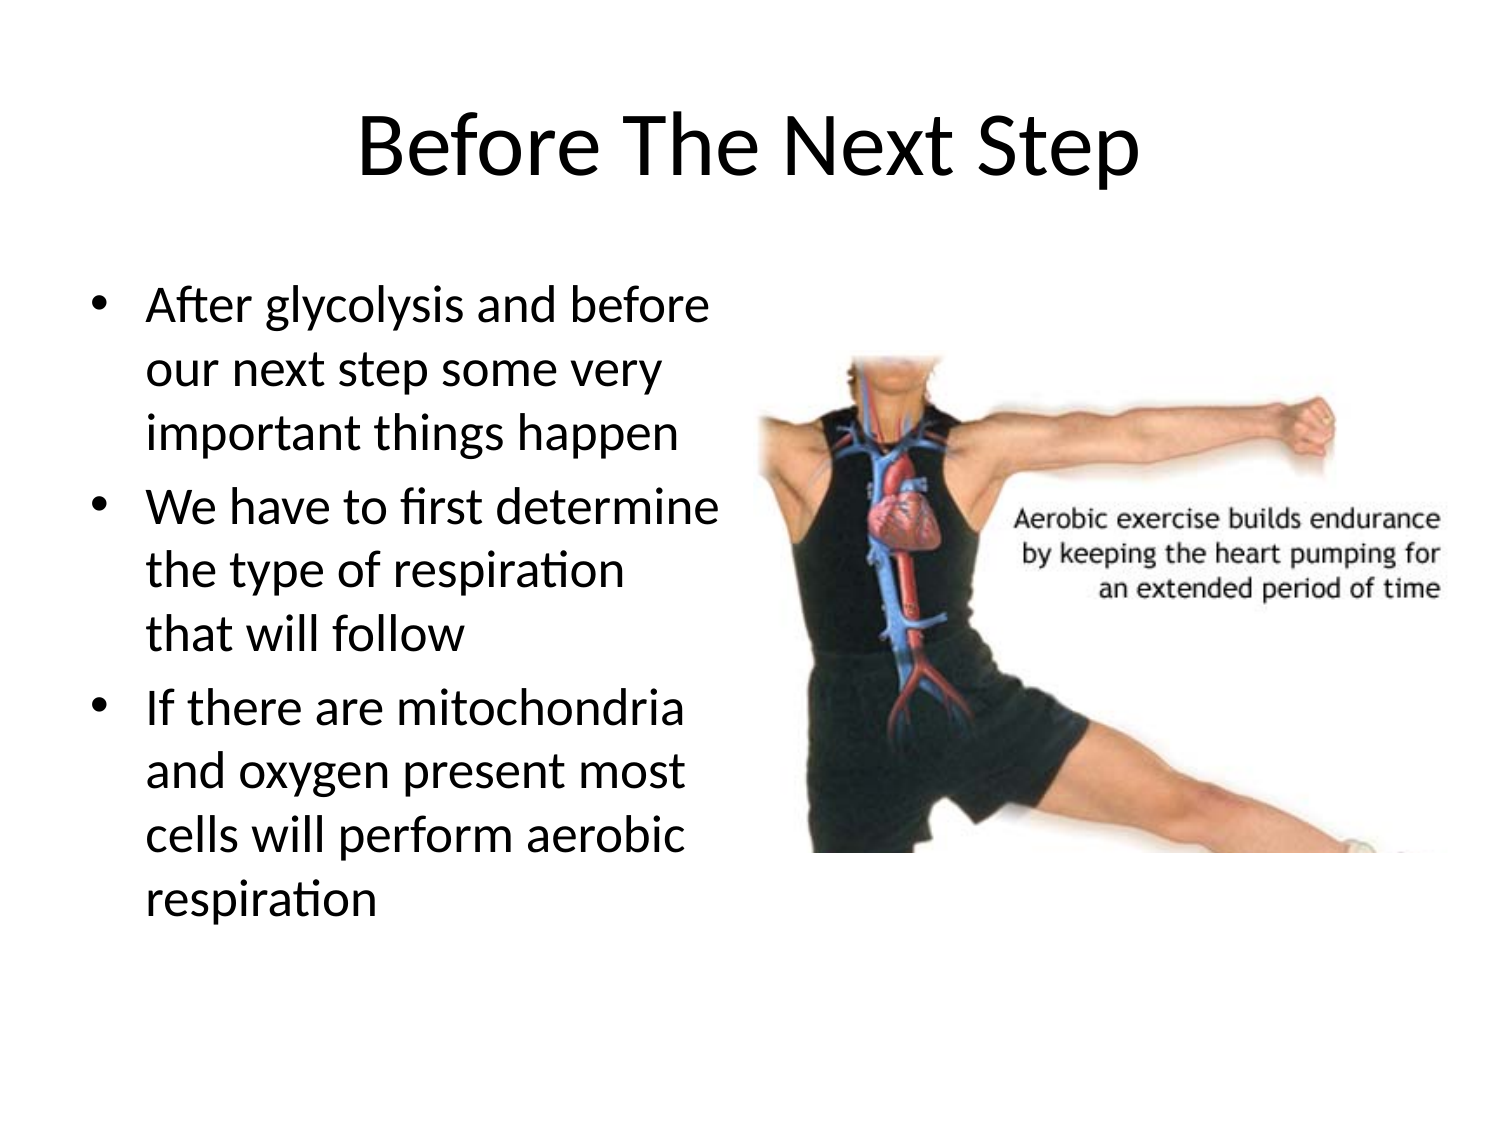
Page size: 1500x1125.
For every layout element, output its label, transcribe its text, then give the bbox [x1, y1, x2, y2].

title Before The Next Step [75, 45, 1425, 233]
list After glycolysis and before our next step some very important things happen We have to first determine the type of respiration that will follow If there are mitochondria and oxygen present most cells will perform aerobic respiration [75, 262, 738, 1063]
picture [753, 349, 1448, 853]
